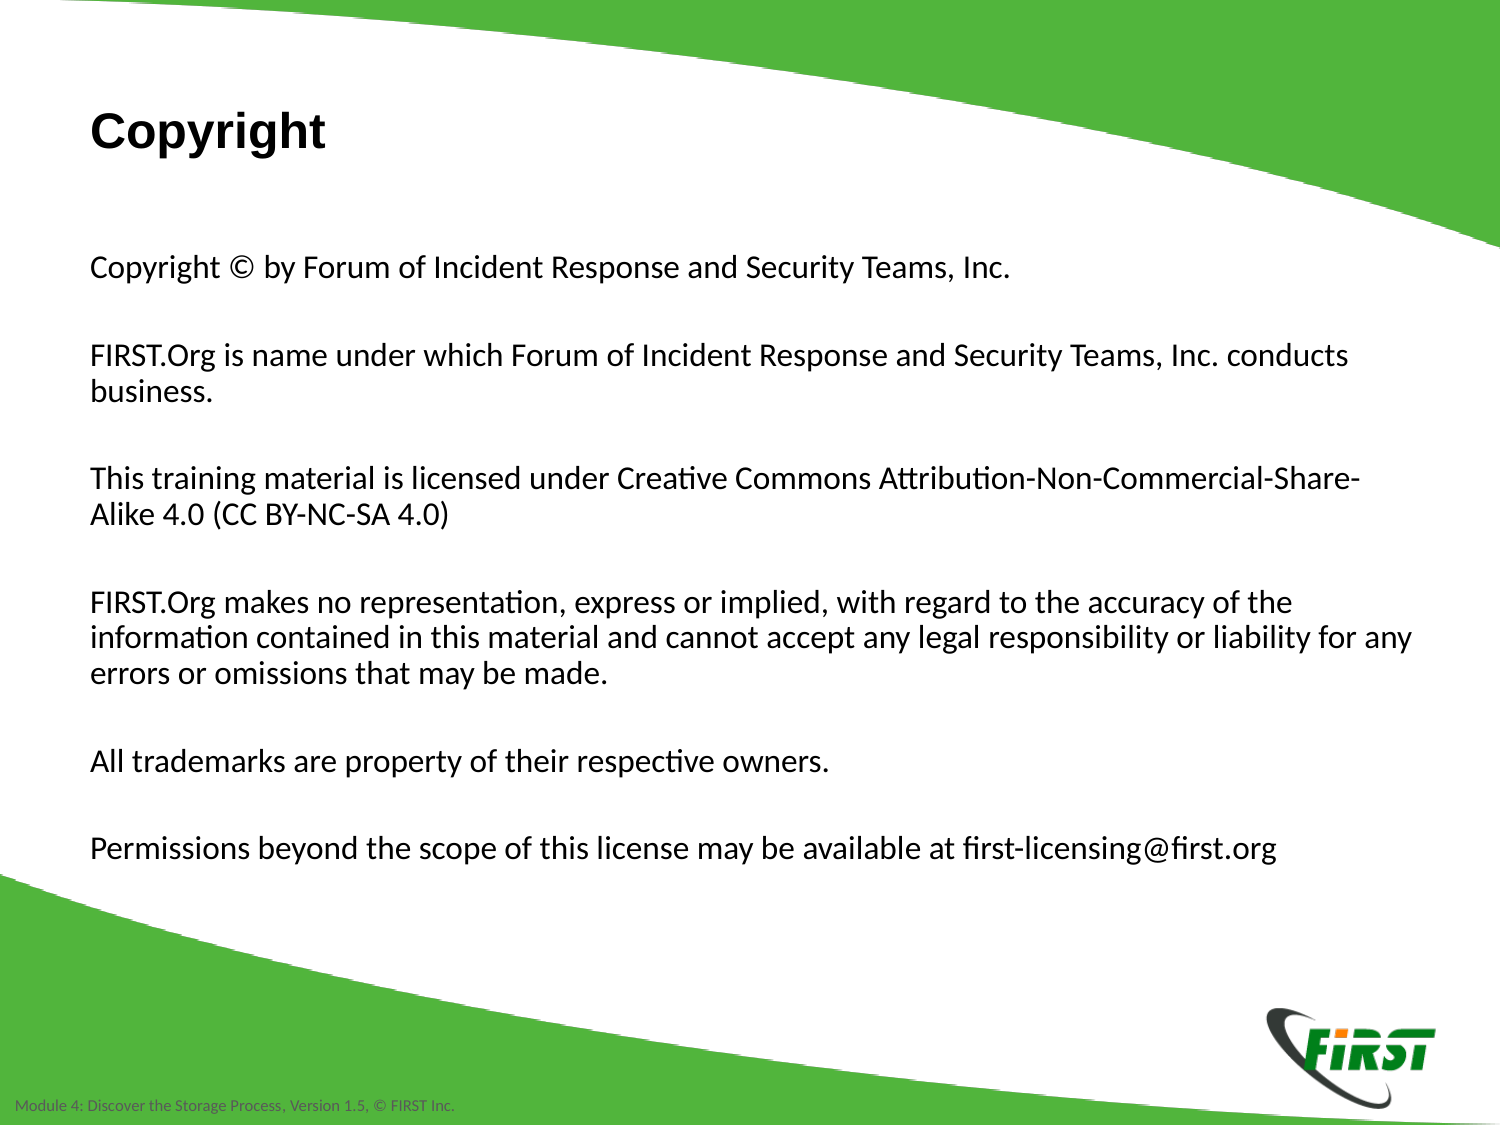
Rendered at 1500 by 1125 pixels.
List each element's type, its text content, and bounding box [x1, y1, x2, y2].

picture [0, 0, 1500, 1125]
title Copyright [75, 59, 1436, 205]
list Copyright © by Forum of Incident Response and Security Teams, Inc. FIRST.Org is name under which Forum of Incident Response and Security Teams, Inc. conducts business. This training material is licensed under Creative Commons Attribution-Non-Commercial-Share-Alike 4.0 (CC BY-NC-SA 4.0) FIRST.Org makes no representation, express or implied, with regard to the accuracy of the information contained in this material and cannot accept any legal responsibility or liability for any errors or omissions that may be made. All trademarks are property of their respective owners. Permissions beyond the scope of this license may be available at first-licensing@first.org [75, 242, 1436, 1015]
